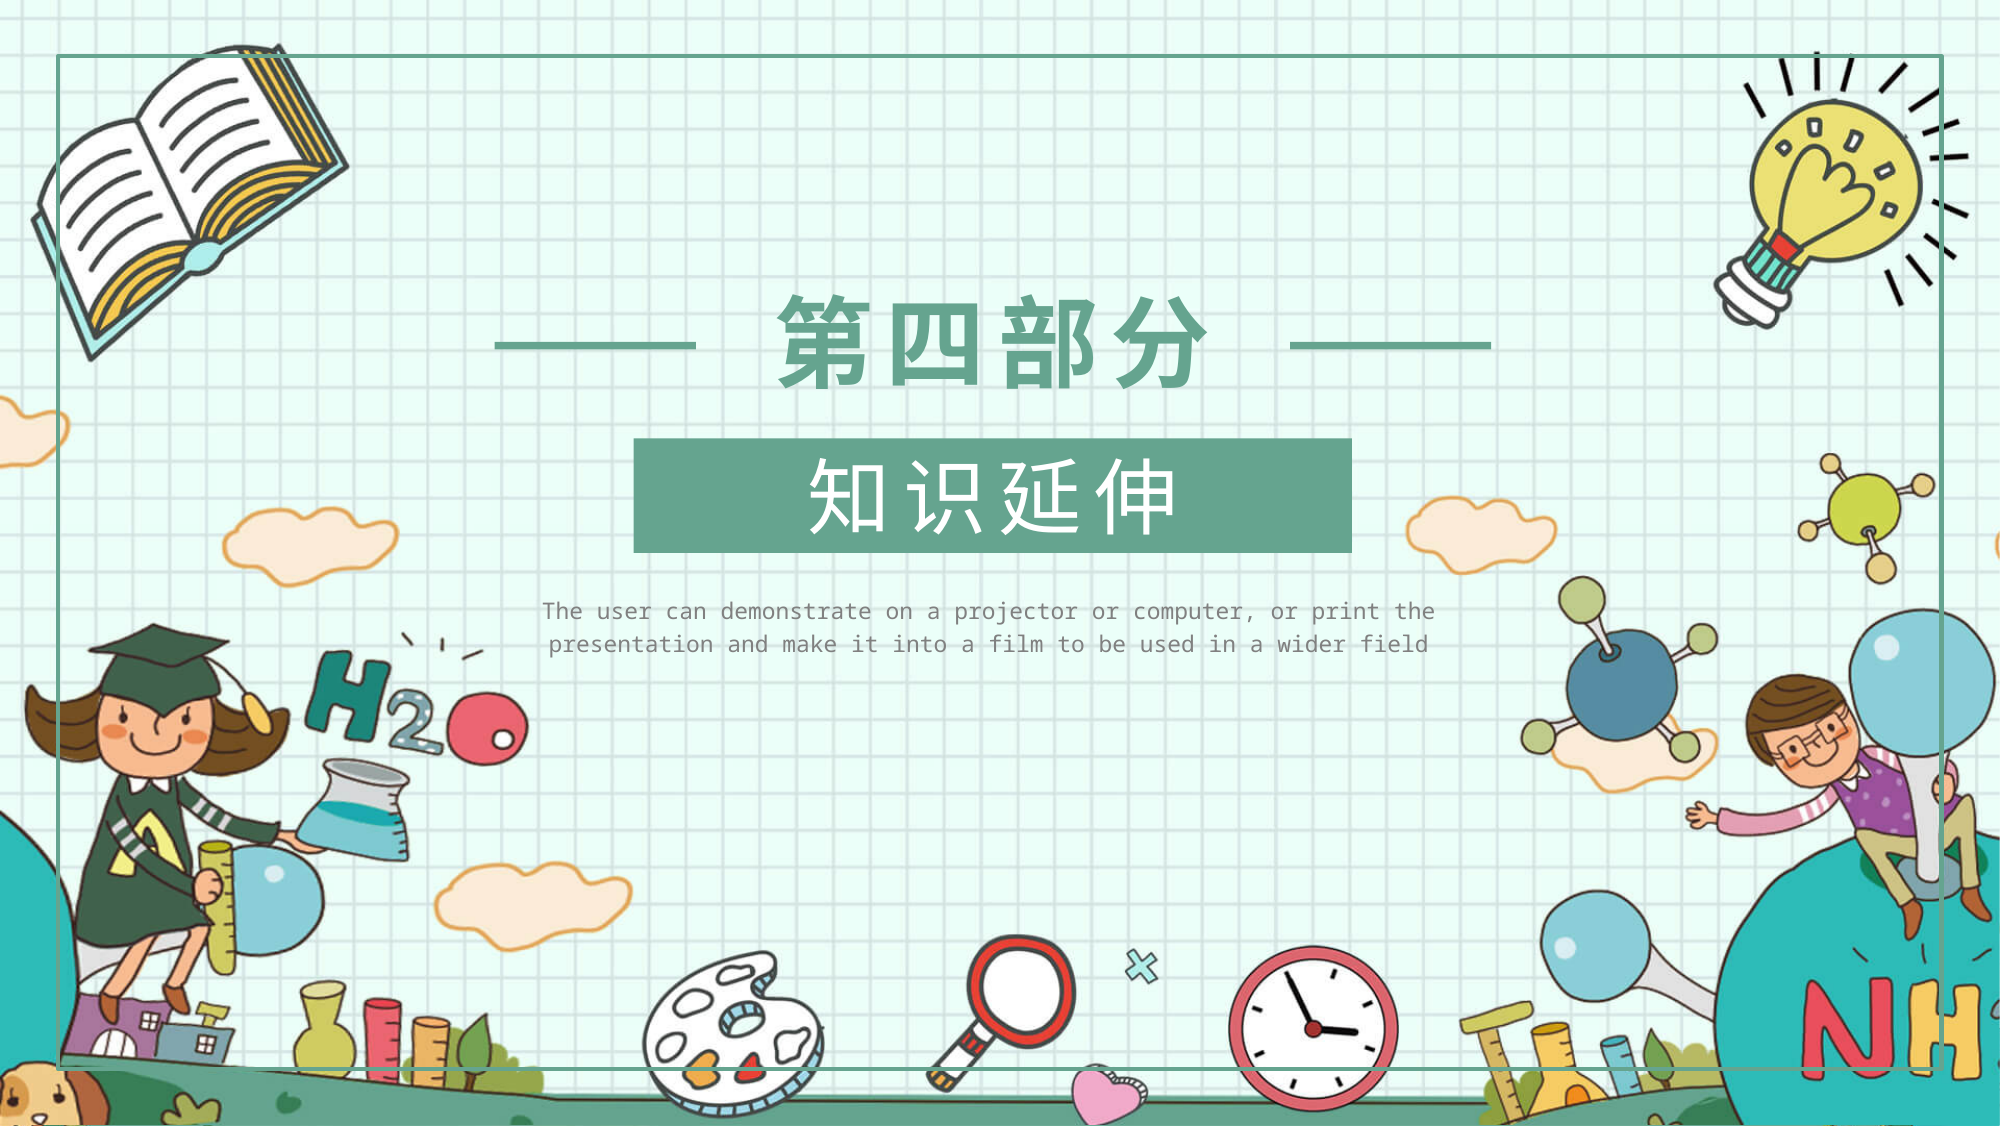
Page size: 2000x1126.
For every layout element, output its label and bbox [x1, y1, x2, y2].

text_box [494, 272, 1492, 410]
picture [0, 0, 2000, 1126]
